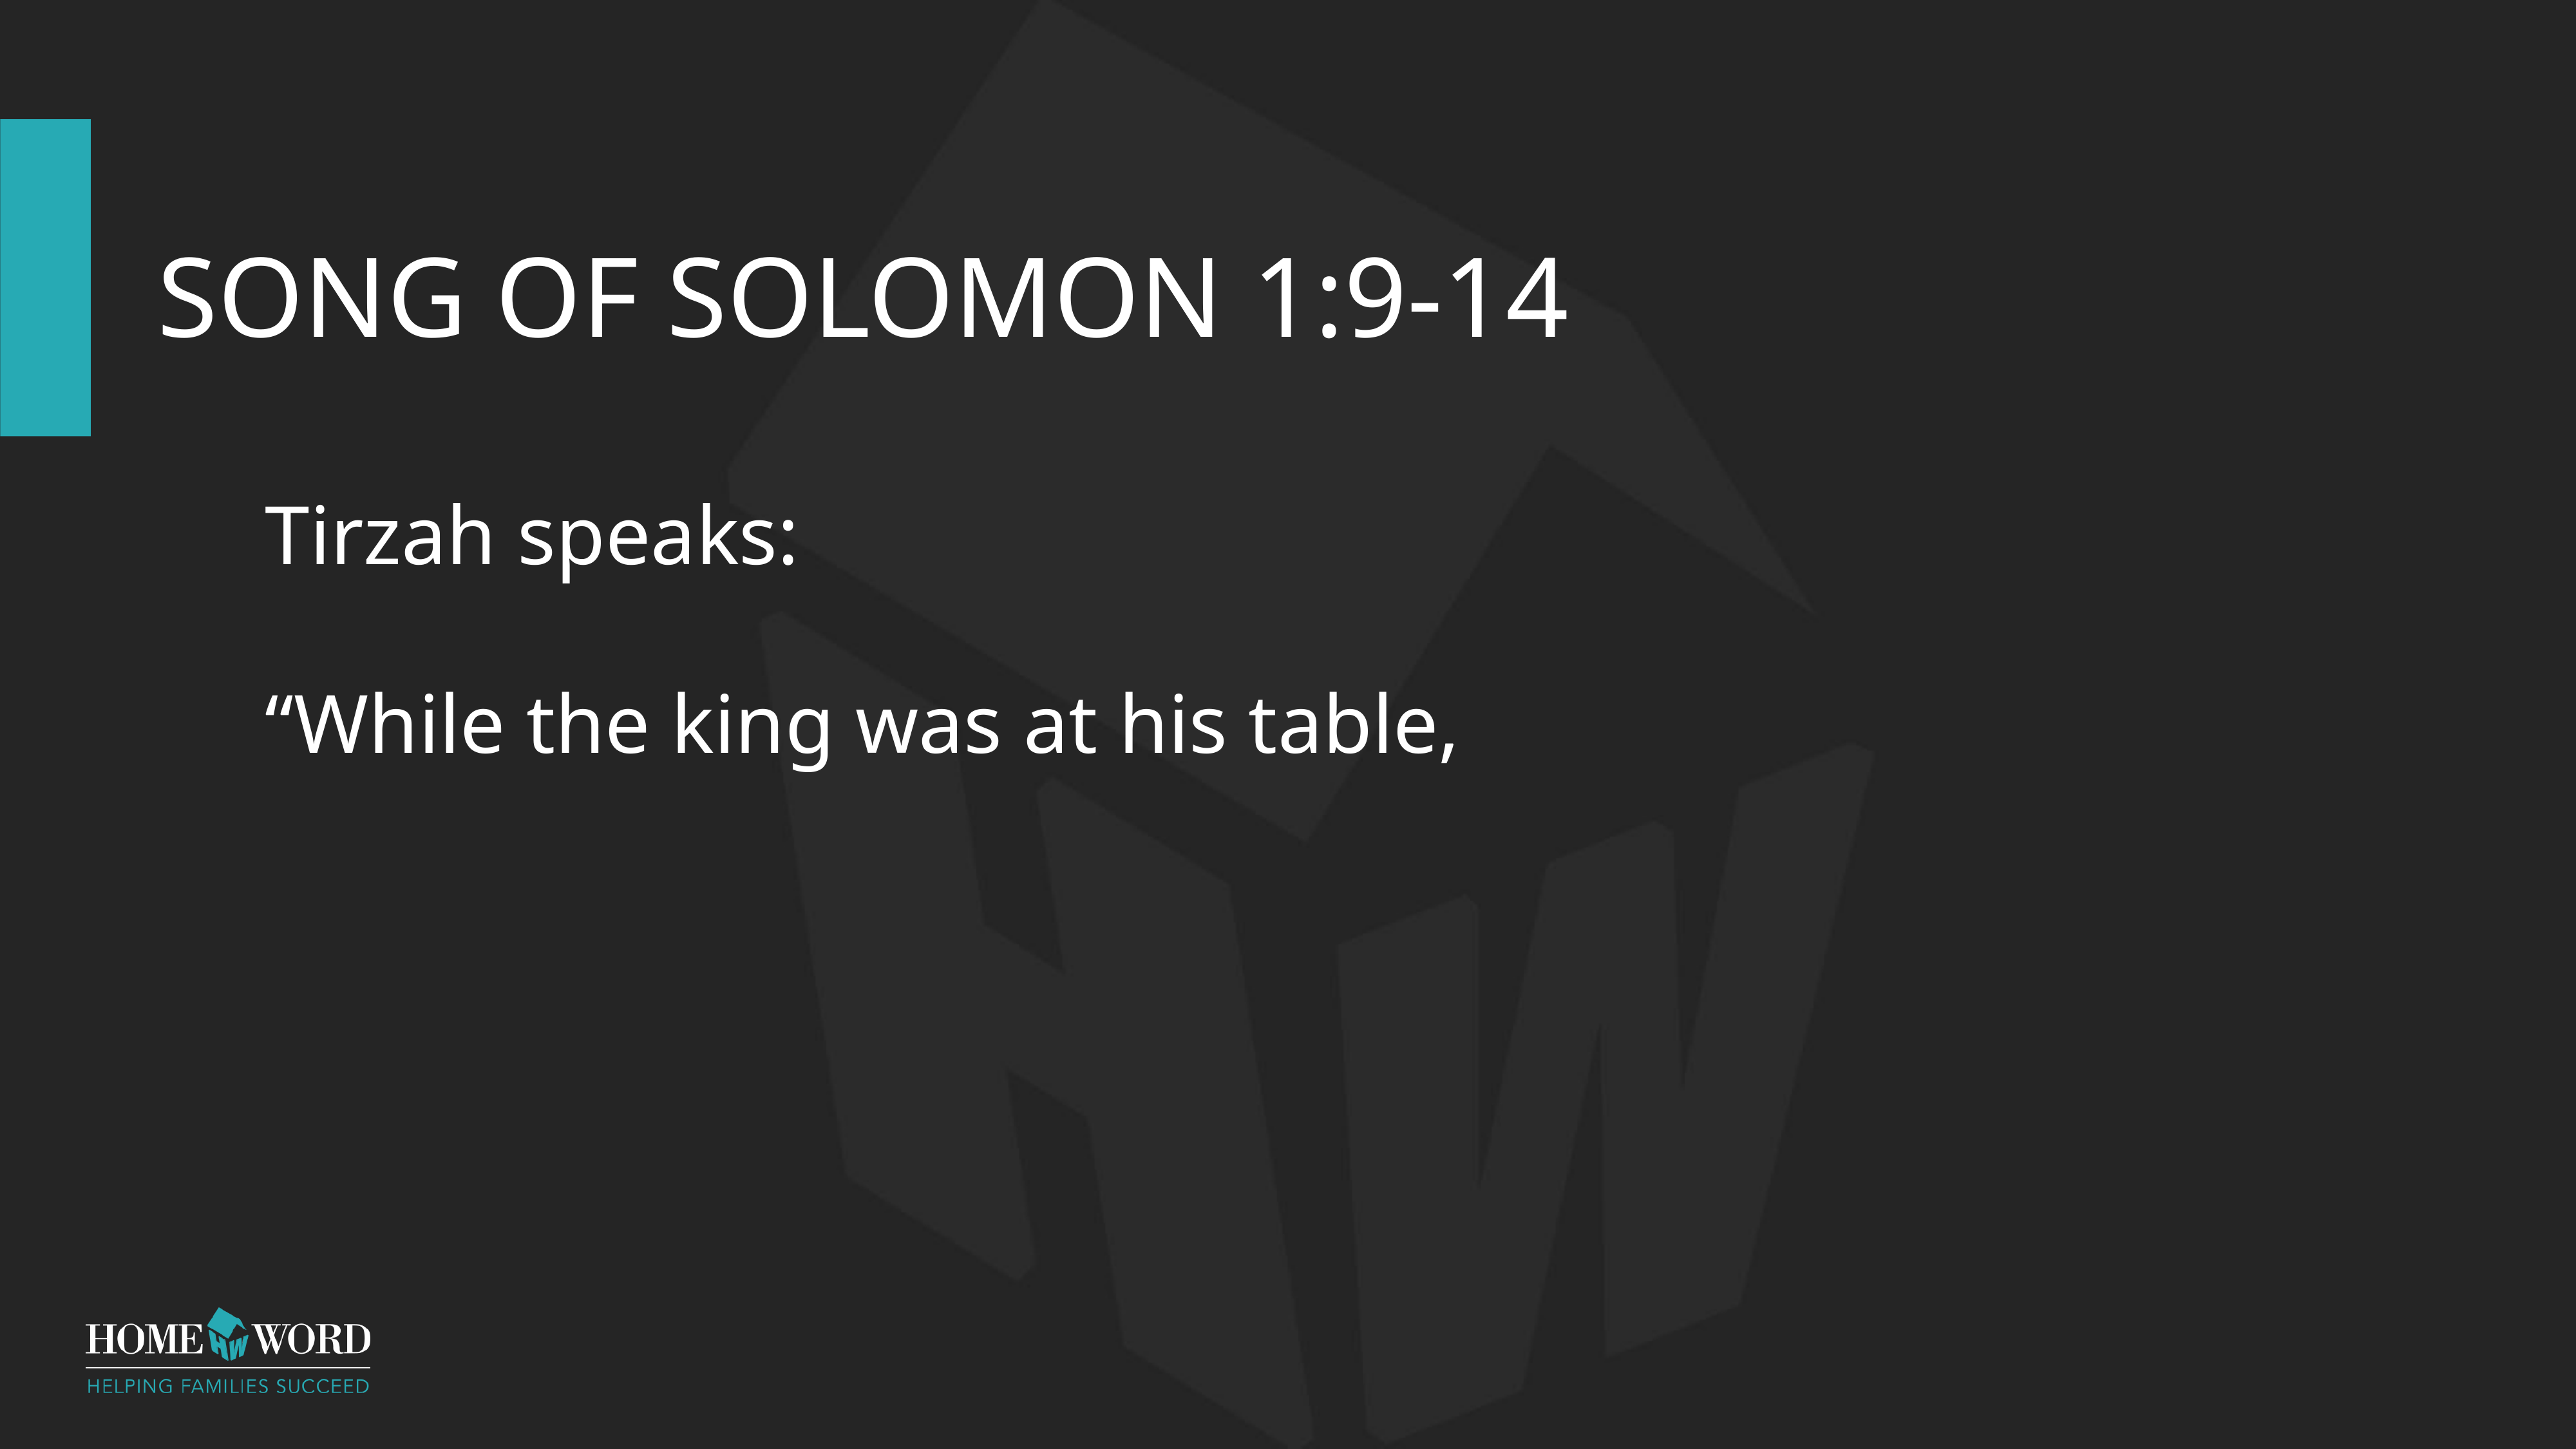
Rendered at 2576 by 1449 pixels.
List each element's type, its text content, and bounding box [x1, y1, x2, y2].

picture [0, 0, 2576, 1449]
text_box Tirzah speaks: “While the king was at his table, [260, 478, 2231, 1244]
title Song of Solomon 1:9-14 [151, 120, 2201, 466]
